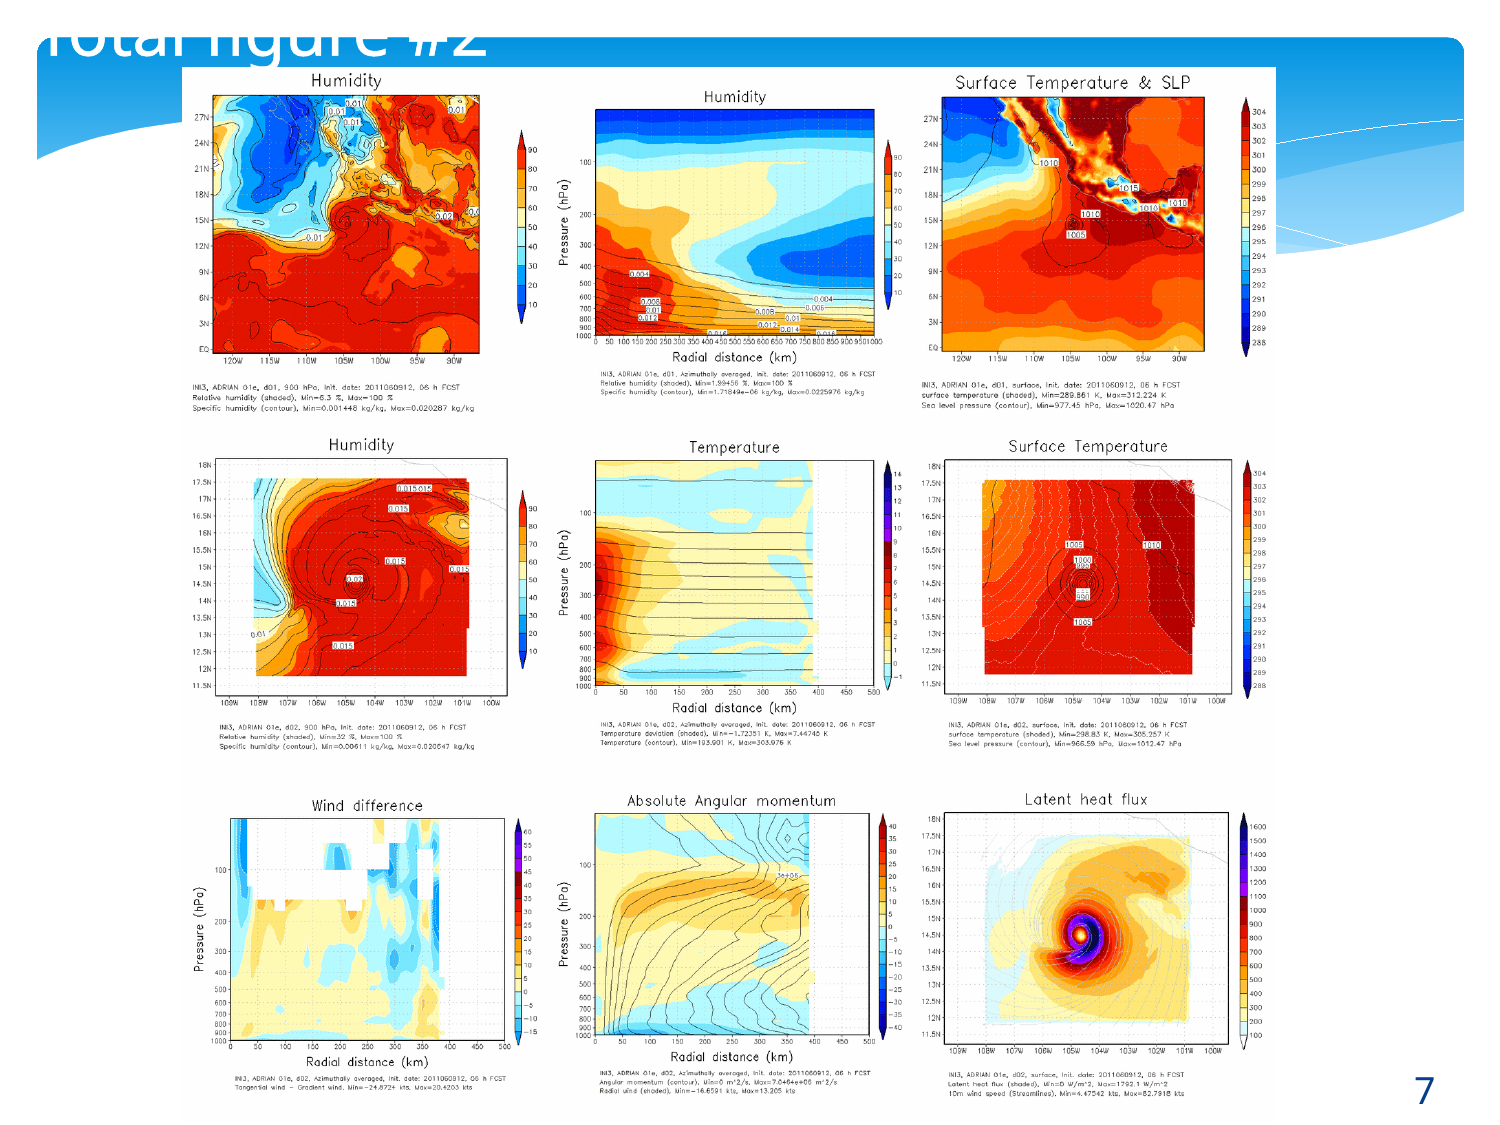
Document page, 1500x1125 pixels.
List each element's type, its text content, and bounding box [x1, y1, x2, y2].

picture [181, 67, 1276, 1123]
text_box Total figure #2 [0, 0, 525, 77]
slide_number 7 [1350, 1062, 1500, 1123]
